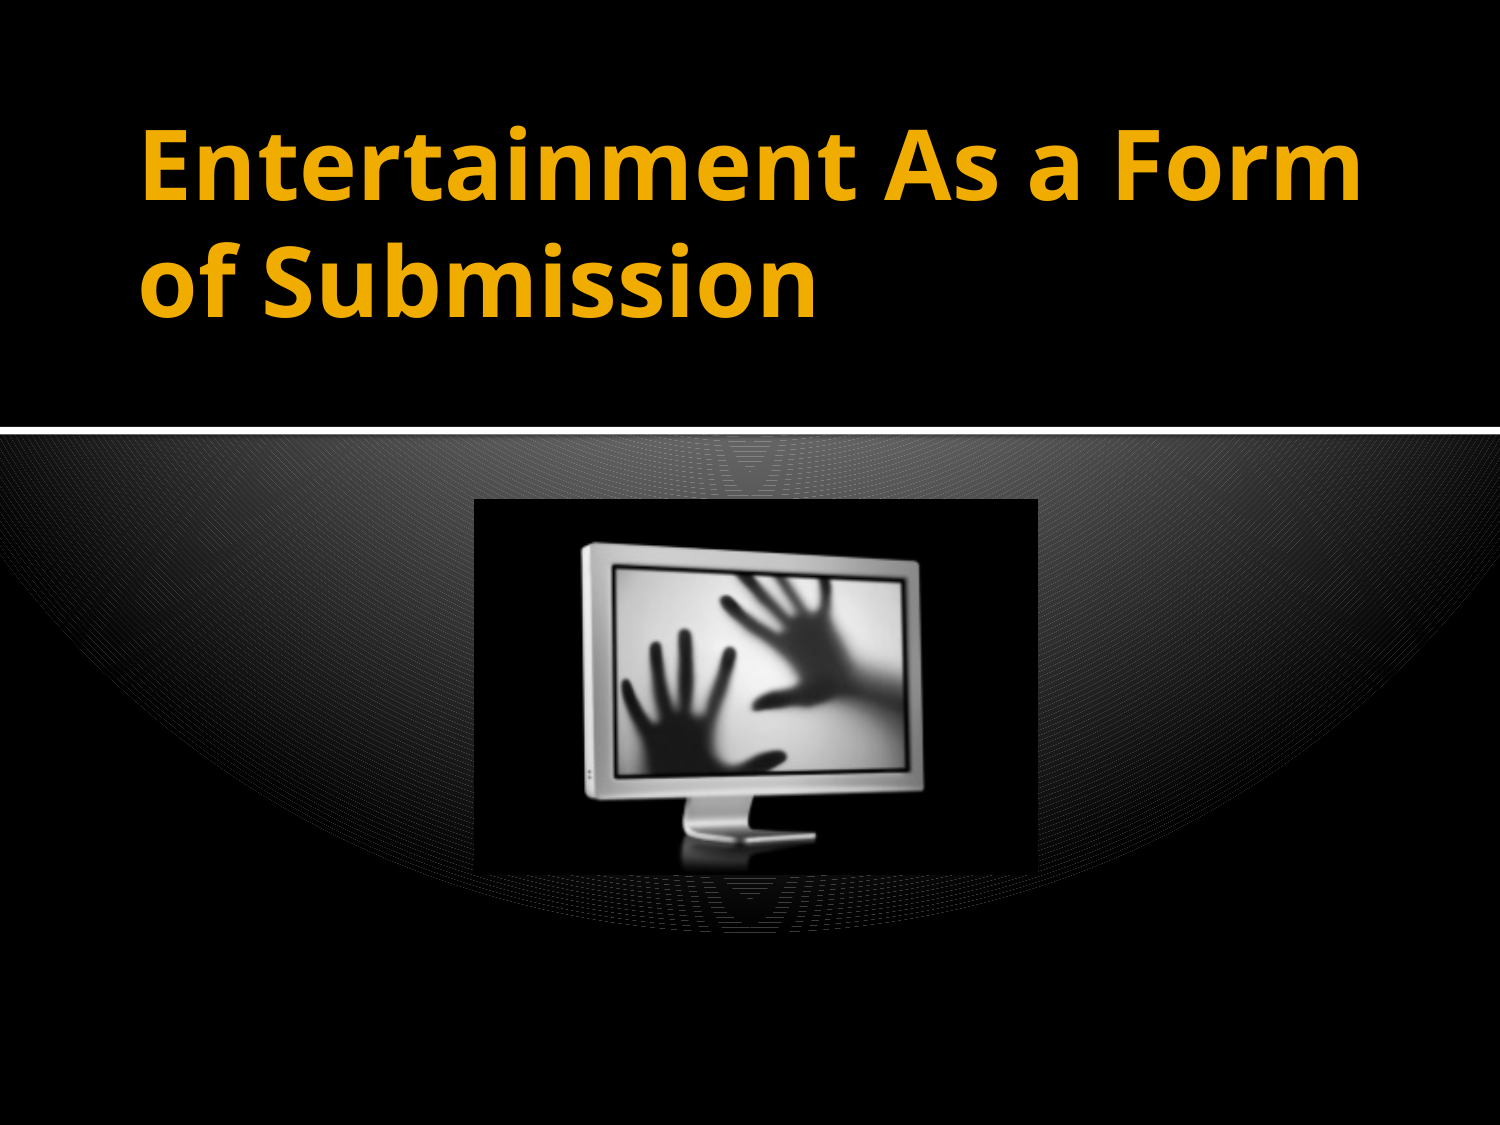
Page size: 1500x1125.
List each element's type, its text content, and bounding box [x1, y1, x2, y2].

title Entertainment As a Form of Submission [123, 68, 1438, 338]
picture [474, 499, 1038, 875]
